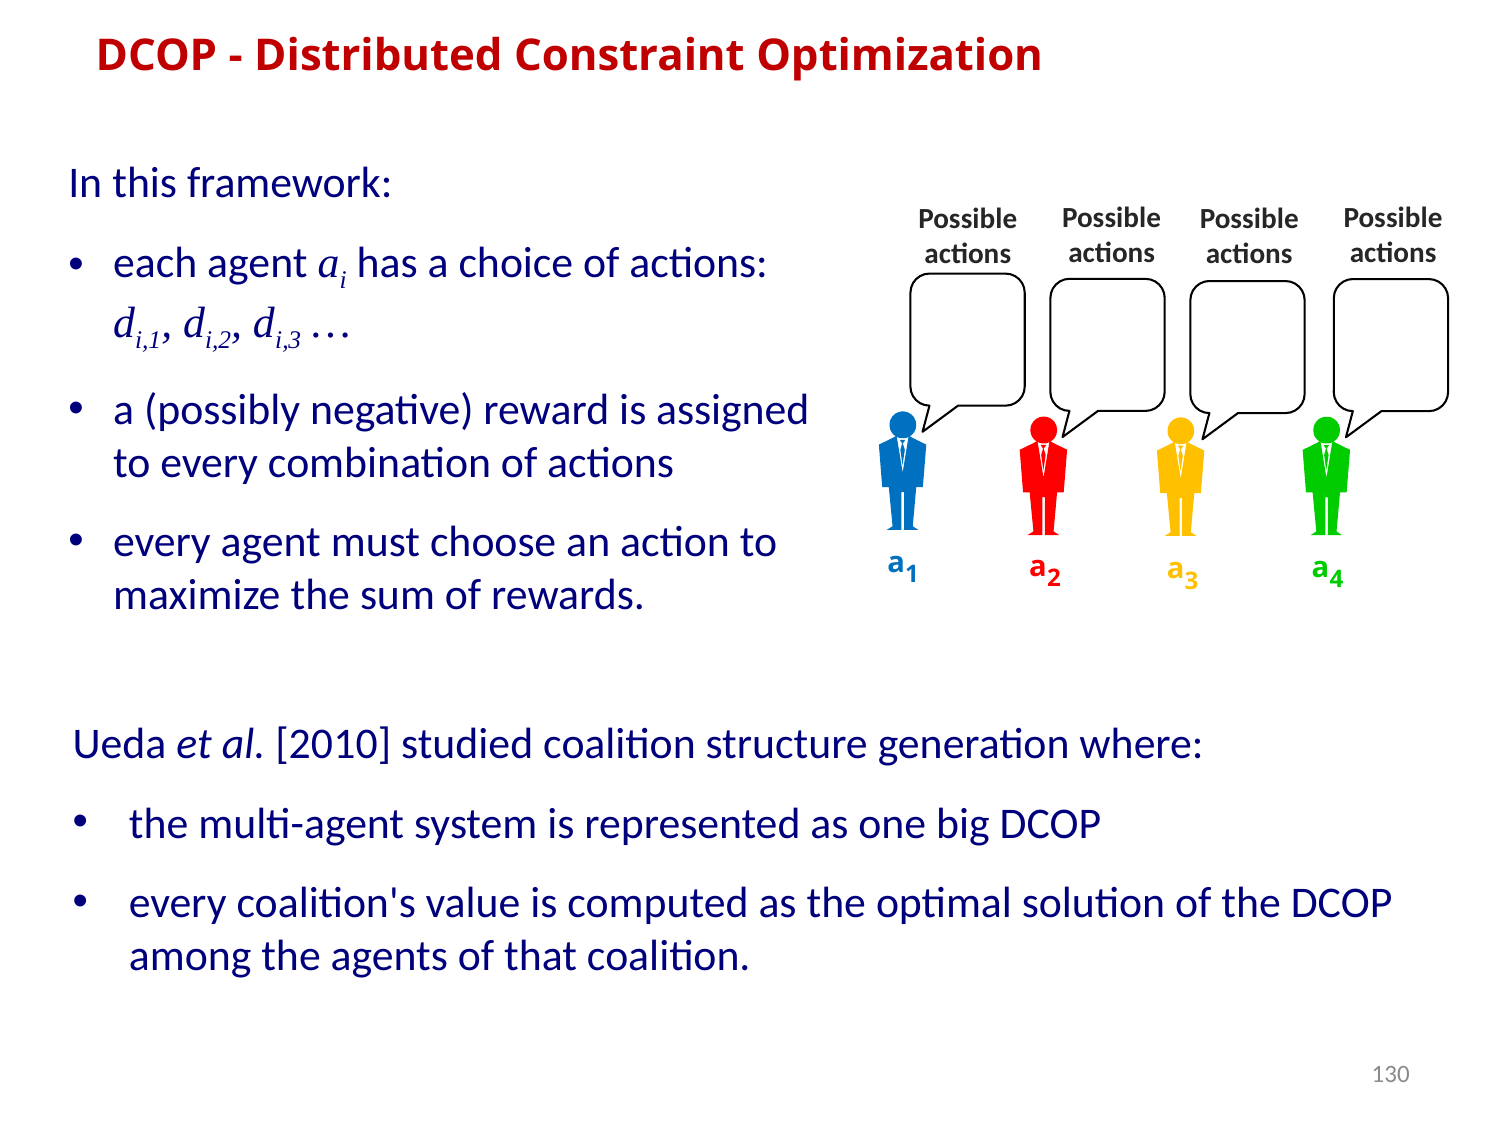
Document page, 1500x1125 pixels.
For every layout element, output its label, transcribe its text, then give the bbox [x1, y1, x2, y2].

text_box Possible actions [1188, 199, 1311, 270]
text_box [1156, 417, 1209, 573]
text_box In this framework: each agent ai has a choice of actions: di,1, di,2, di,3 … a (possibly negative) reward is assigned to every combination of actions every agent must choose an action to maximize the sum of rewards. [53, 146, 843, 626]
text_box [1301, 416, 1354, 572]
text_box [1019, 416, 1071, 571]
text_box Possible actions [1332, 197, 1454, 268]
slide_number 130 [1074, 1042, 1425, 1103]
text_box [908, 271, 1027, 427]
text_box [1331, 276, 1451, 432]
text_box Possible actions [907, 199, 1029, 270]
text_box Possible actions [1051, 197, 1173, 268]
text_box [1048, 276, 1167, 431]
text_box DCOP - Distributed Constraint Optimization [80, 19, 1462, 87]
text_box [877, 411, 929, 567]
text_box [1188, 278, 1307, 435]
text_box Ueda et al. [2010] studied coalition structure generation where: the multi-agent system is represented as one big DCOP every coalition's value is computed as the optimal solution of the DCOP among the agents of that coalition. [57, 706, 1483, 987]
